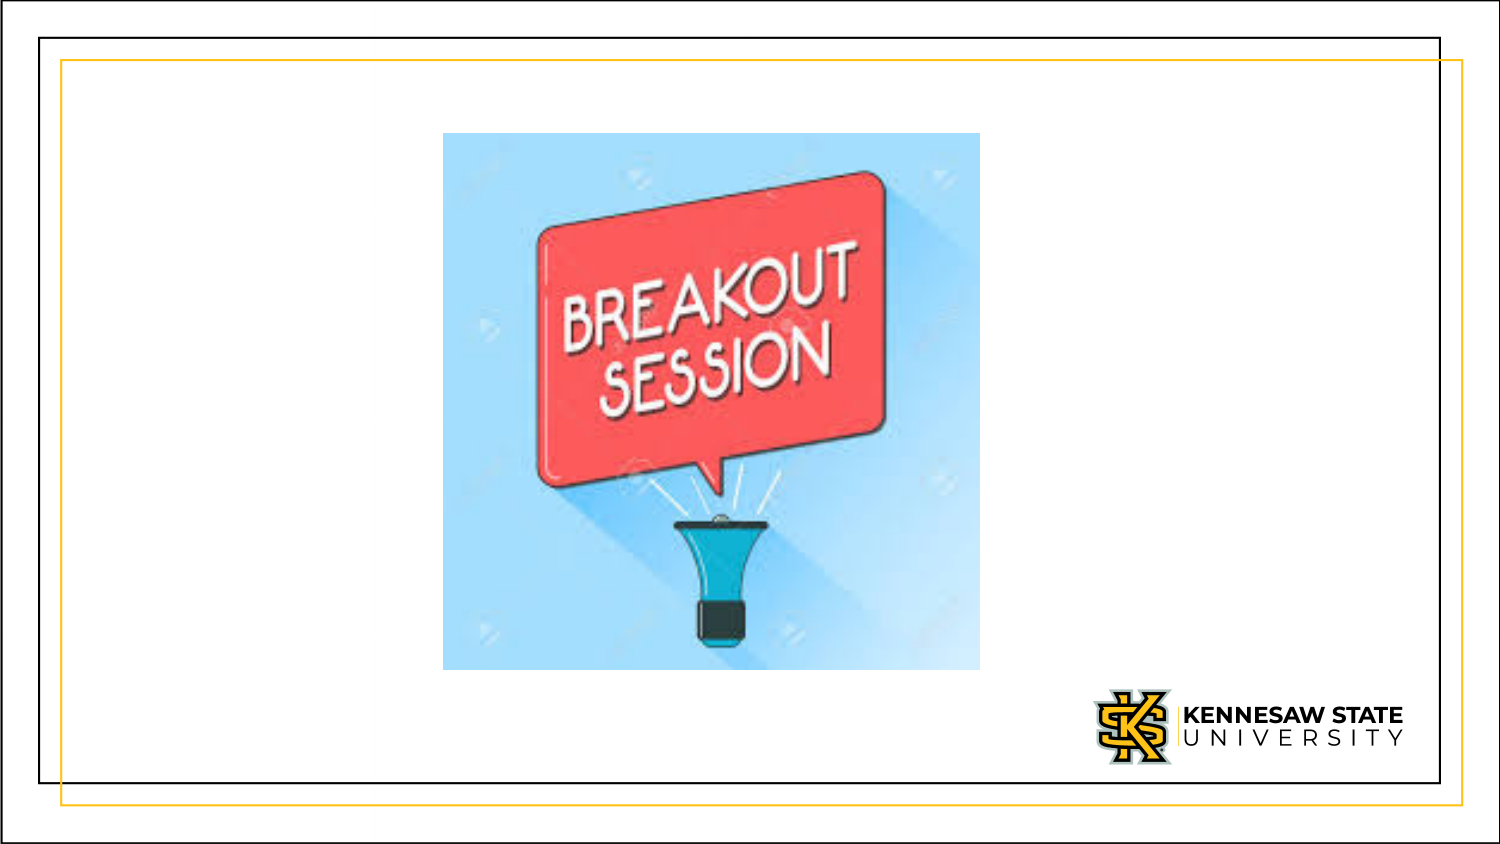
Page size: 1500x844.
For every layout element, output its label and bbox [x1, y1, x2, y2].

list [443, 133, 980, 670]
picture [0, 0, 1500, 844]
